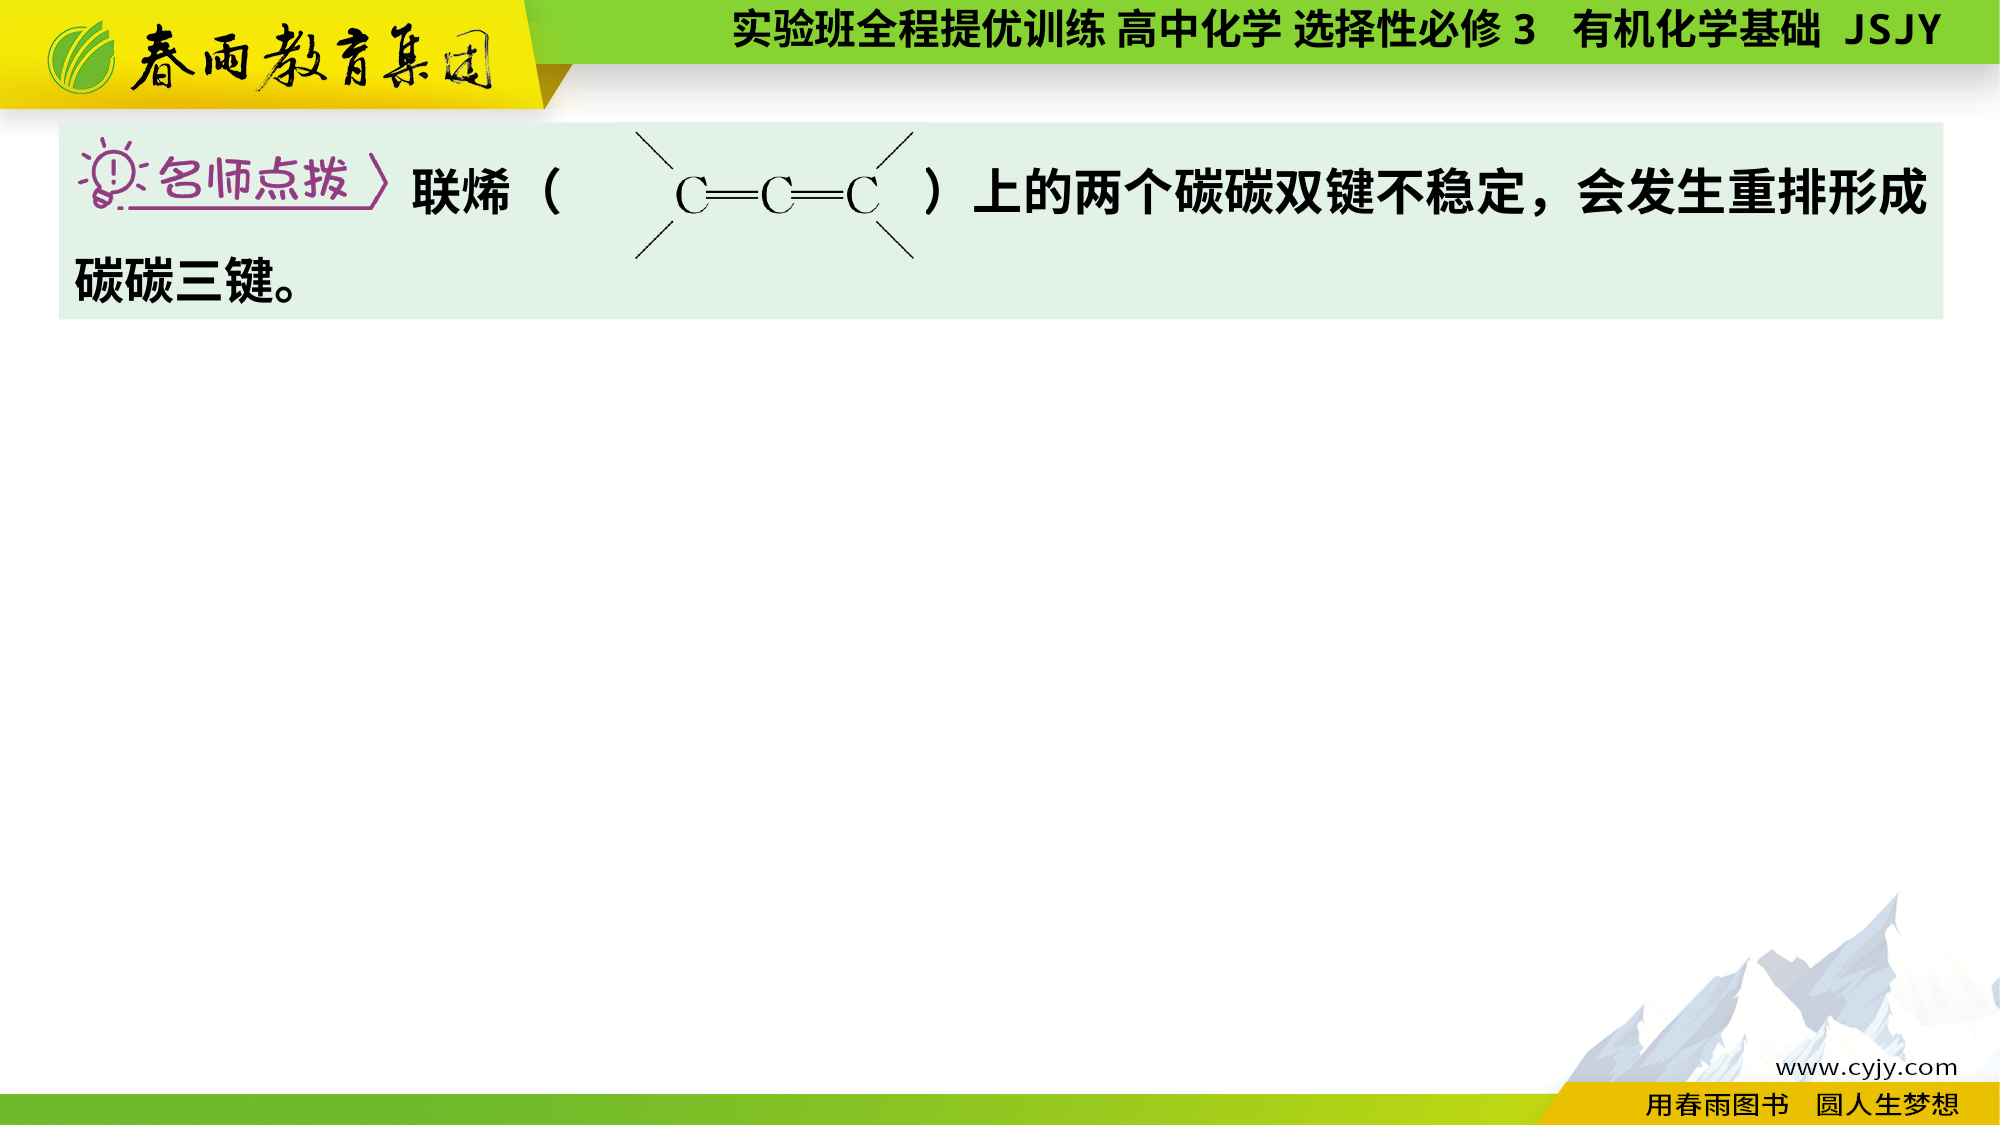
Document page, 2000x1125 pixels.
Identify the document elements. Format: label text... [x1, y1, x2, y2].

list 联烯（ ）上的两个碳碳双键不稳定，会发生重排形成碳碳三键。 [59, 122, 1944, 320]
picture [0, 0, 2000, 1125]
